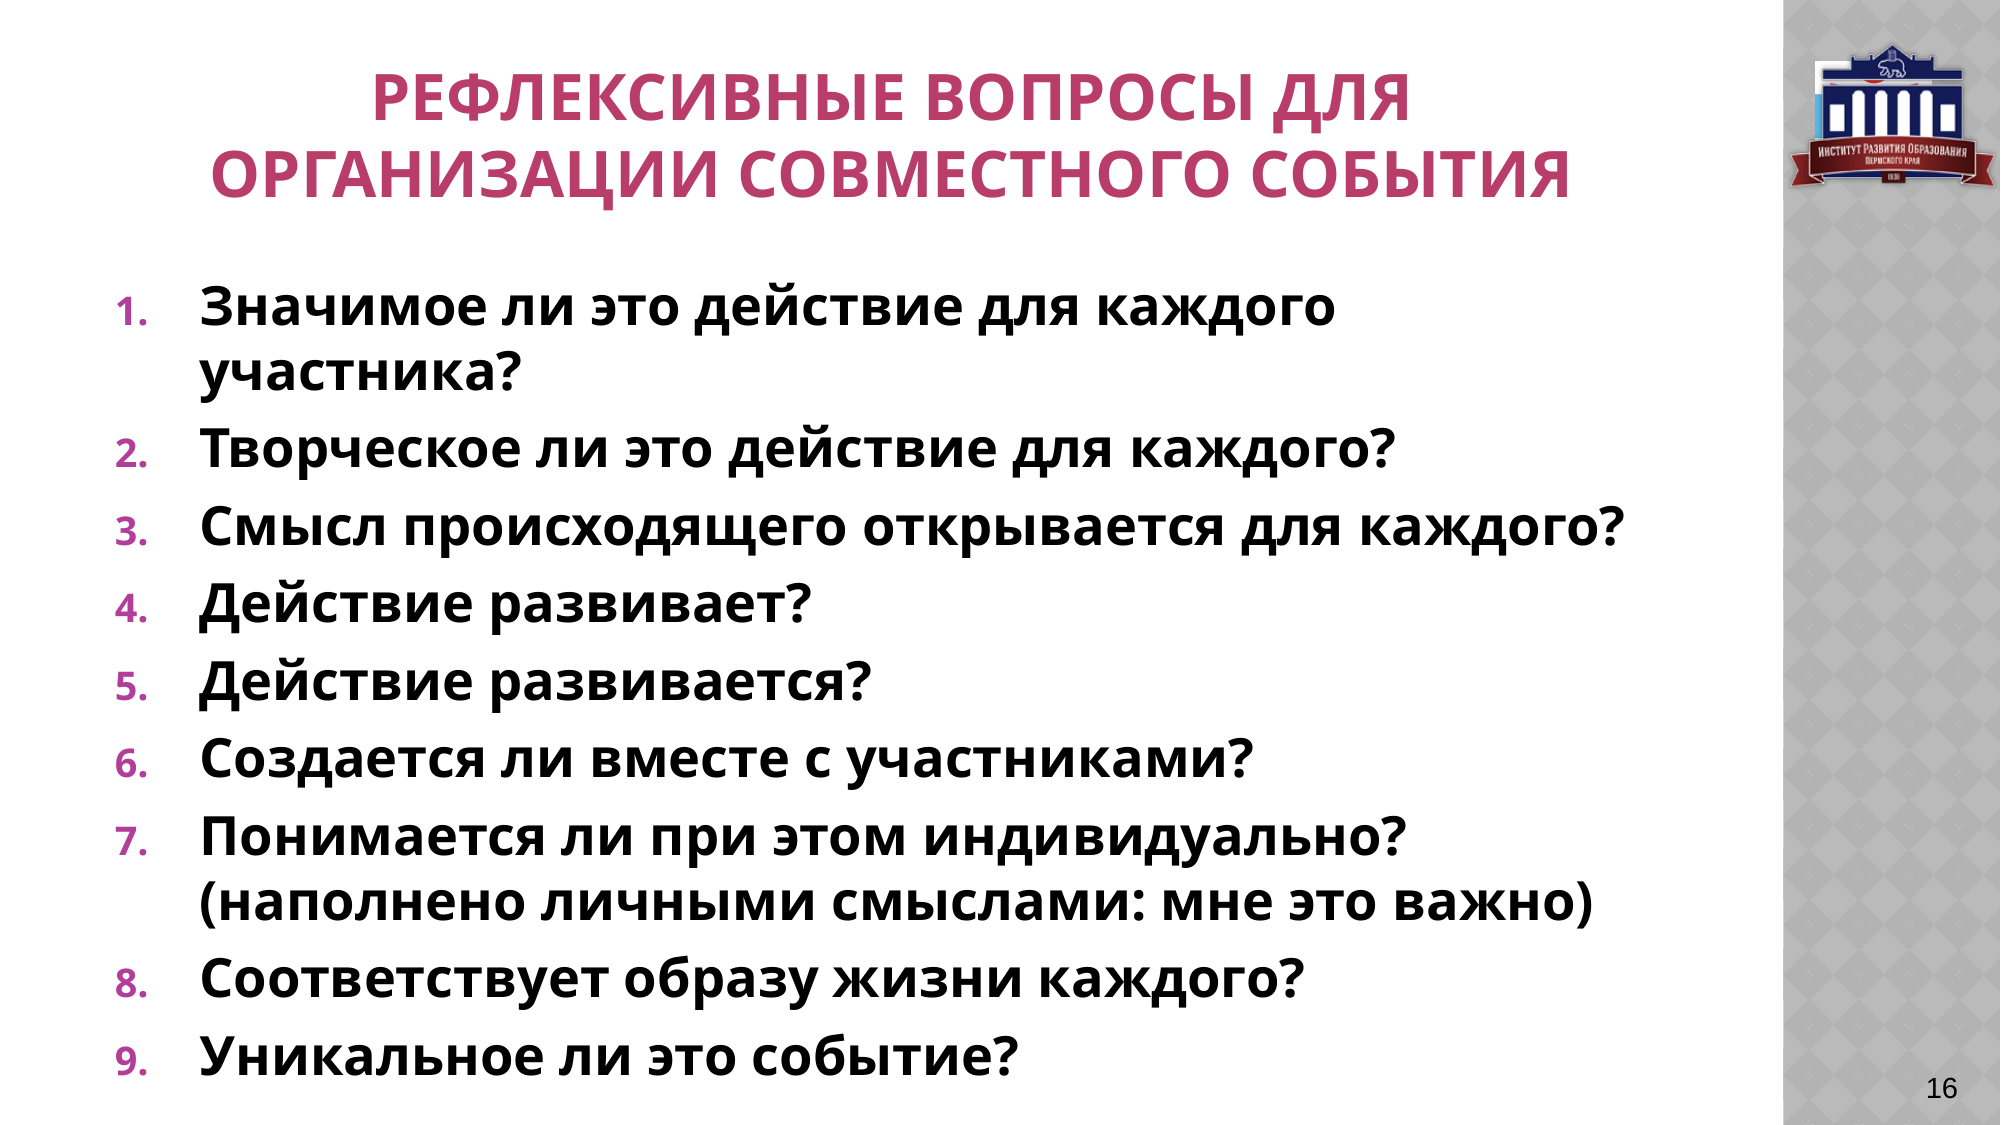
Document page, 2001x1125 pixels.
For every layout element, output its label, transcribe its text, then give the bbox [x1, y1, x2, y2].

picture [1784, 38, 2000, 194]
list Значимое ли это действие для каждого участника? Творческое ли это действие для каждого? Смысл происходящего открывается для каждого? Действие развивает? Действие развивается? Создается ли вместе с участниками? Понимается ли при этом индивидуально? (наполнено личными смыслами: мне это важно) Соответствует образу жизни каждого? Уникальное ли это событие? [99, 264, 1684, 1059]
title Рефлексивные вопросы для организации совместного события [99, 52, 1684, 210]
